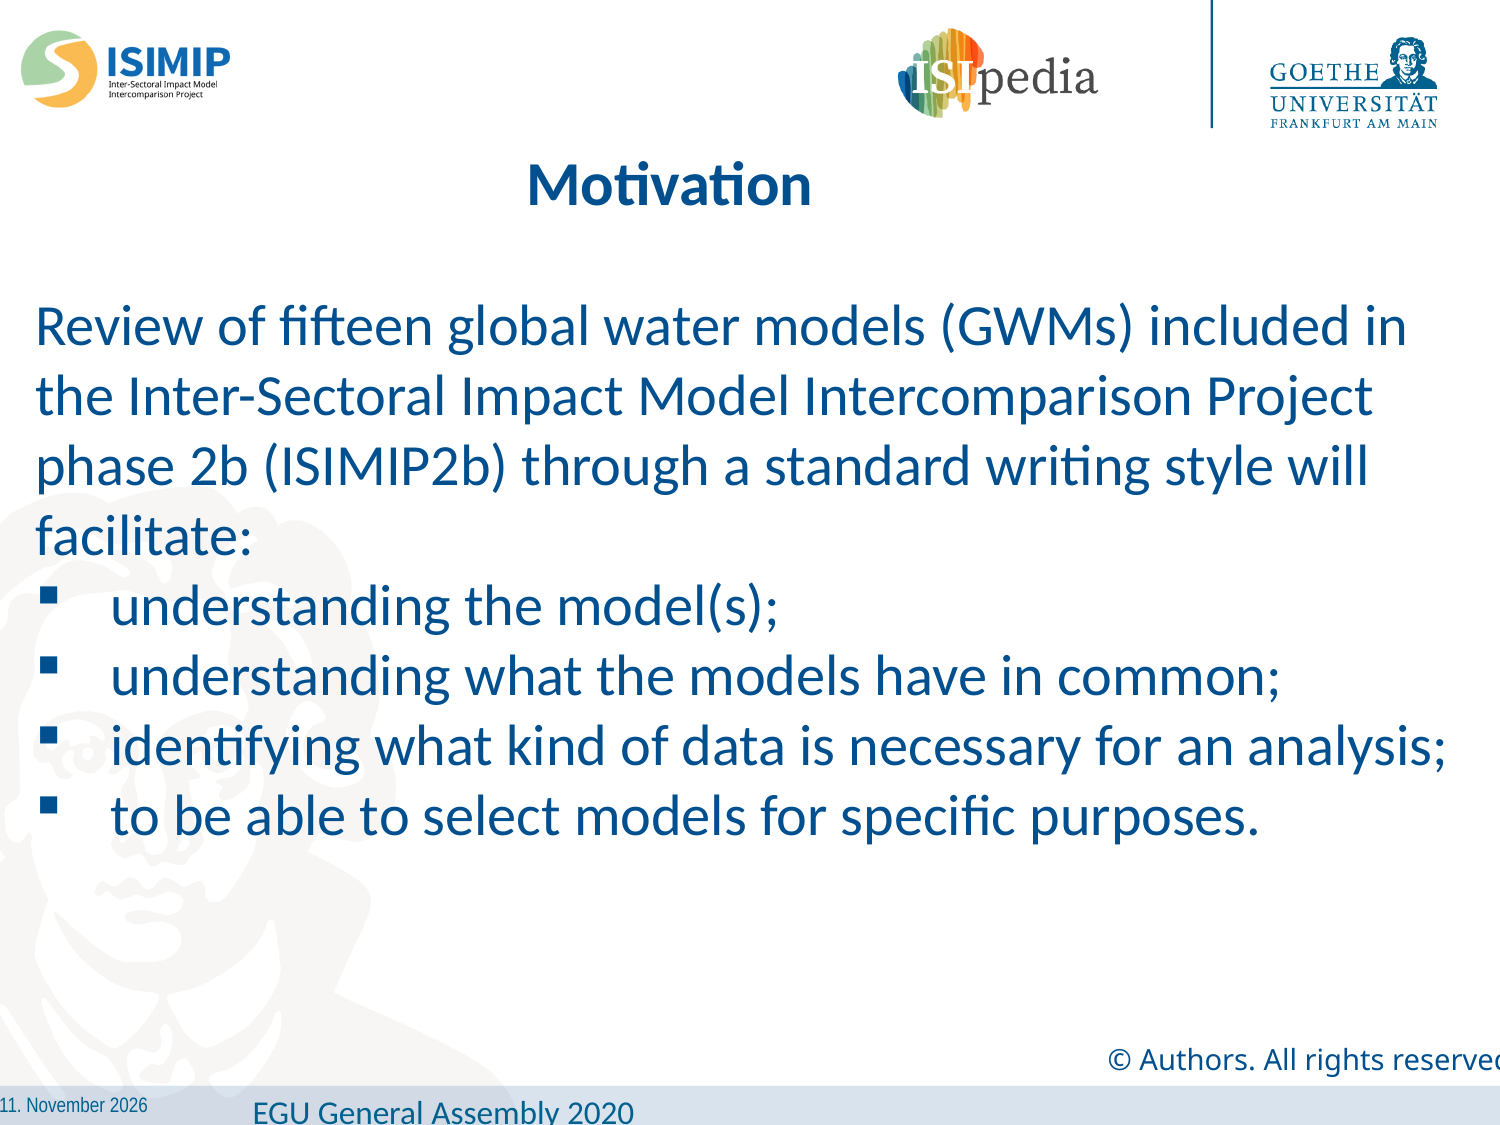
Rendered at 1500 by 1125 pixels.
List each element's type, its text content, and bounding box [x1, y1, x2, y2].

text_box Motivation [511, 136, 829, 226]
picture [0, 0, 1500, 1125]
text_box EGU General Assembly 2020 [230, 1084, 658, 1125]
text_box © Authors. All rights reserved [1092, 1033, 1500, 1084]
text_box Review of fifteen global water models (GWMs) included in the Inter-Sectoral Impact Model Intercomparison Project phase 2b (ISIMIP2b) through a standard writing style will facilitate: understanding the model(s); understanding what the models have in common; identifying what kind of data is necessary for an analysis; to be able to select models for specific purposes. [20, 219, 1500, 855]
